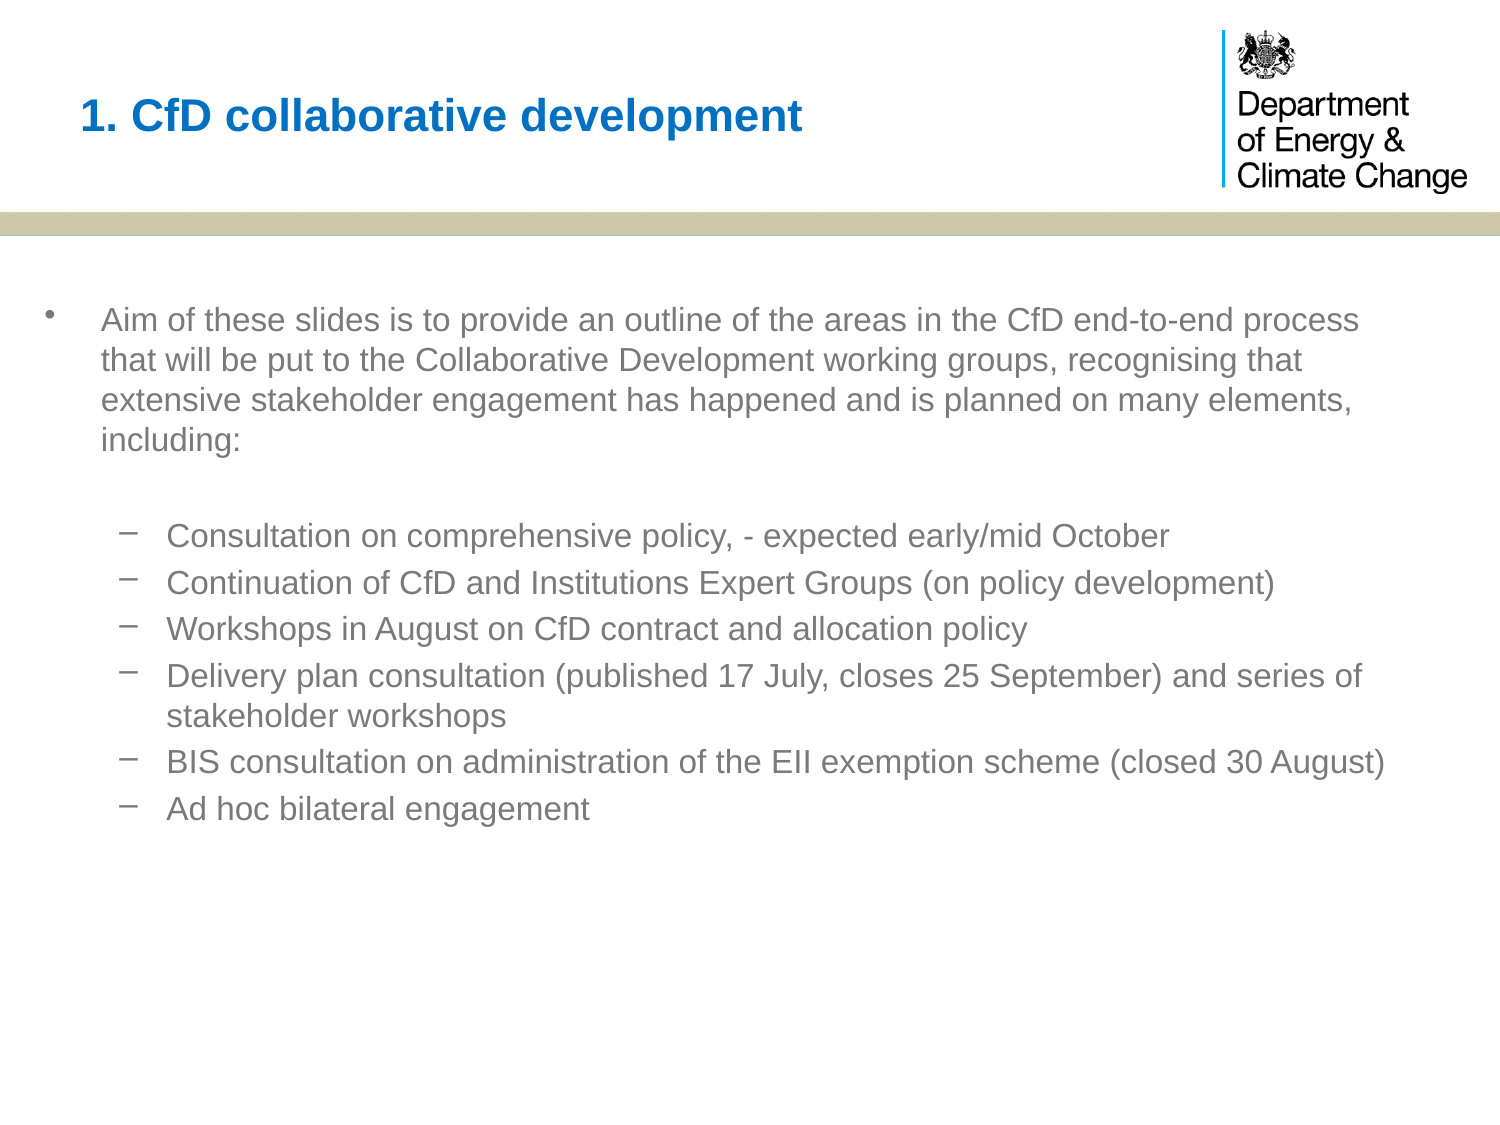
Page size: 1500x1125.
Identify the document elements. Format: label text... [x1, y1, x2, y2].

picture [0, 208, 1500, 236]
title 1. CfD collaborative development [64, 77, 952, 162]
picture [1222, 30, 1467, 194]
list Aim of these slides is to provide an outline of the areas in the CfD end-to-end process that will be put to the Collaborative Development working groups, recognising that extensive stakeholder engagement has happened and is planned on many elements, including: Consultation on comprehensive policy, - expected early/mid October Continuation of CfD and Institutions Expert Groups (on policy development) Workshops in August on CfD contract and allocation policy Delivery plan consultation (published 17 July, closes 25 September) and series of stakeholder workshops BIS consultation on administration of the EII exemption scheme (closed 30 August) Ad hoc bilateral engagement [29, 290, 1436, 1036]
